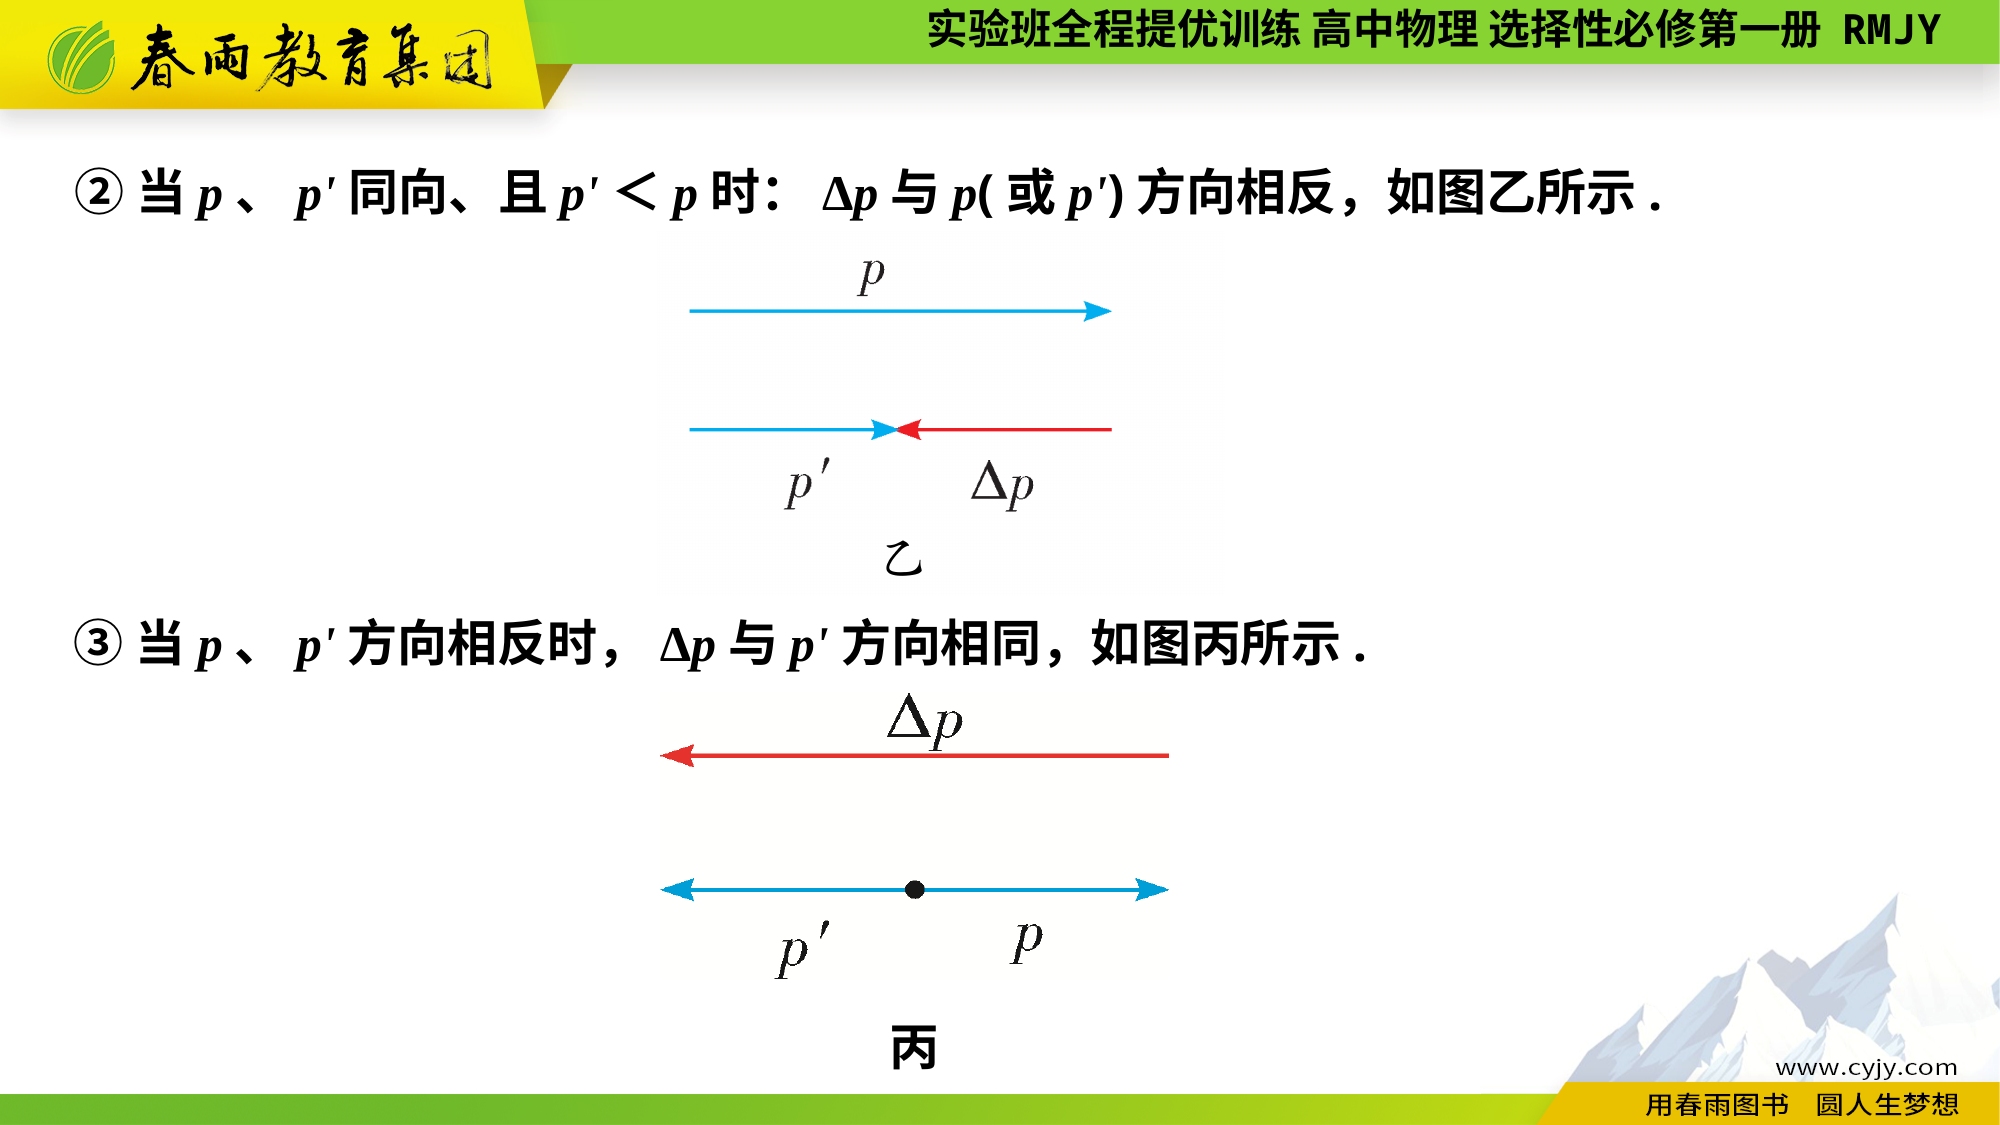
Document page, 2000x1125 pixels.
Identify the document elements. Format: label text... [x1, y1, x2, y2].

text_box ③当p、p'方向相反时，Δp与p'方向相同，如图丙所示. [59, 574, 1481, 679]
list ②当p、p'同向、且p'＜p时：Δp与p(或p')方向相反，如图乙所示. [59, 122, 1944, 217]
text_box 丙 [874, 987, 955, 1083]
picture [0, 0, 2000, 1125]
